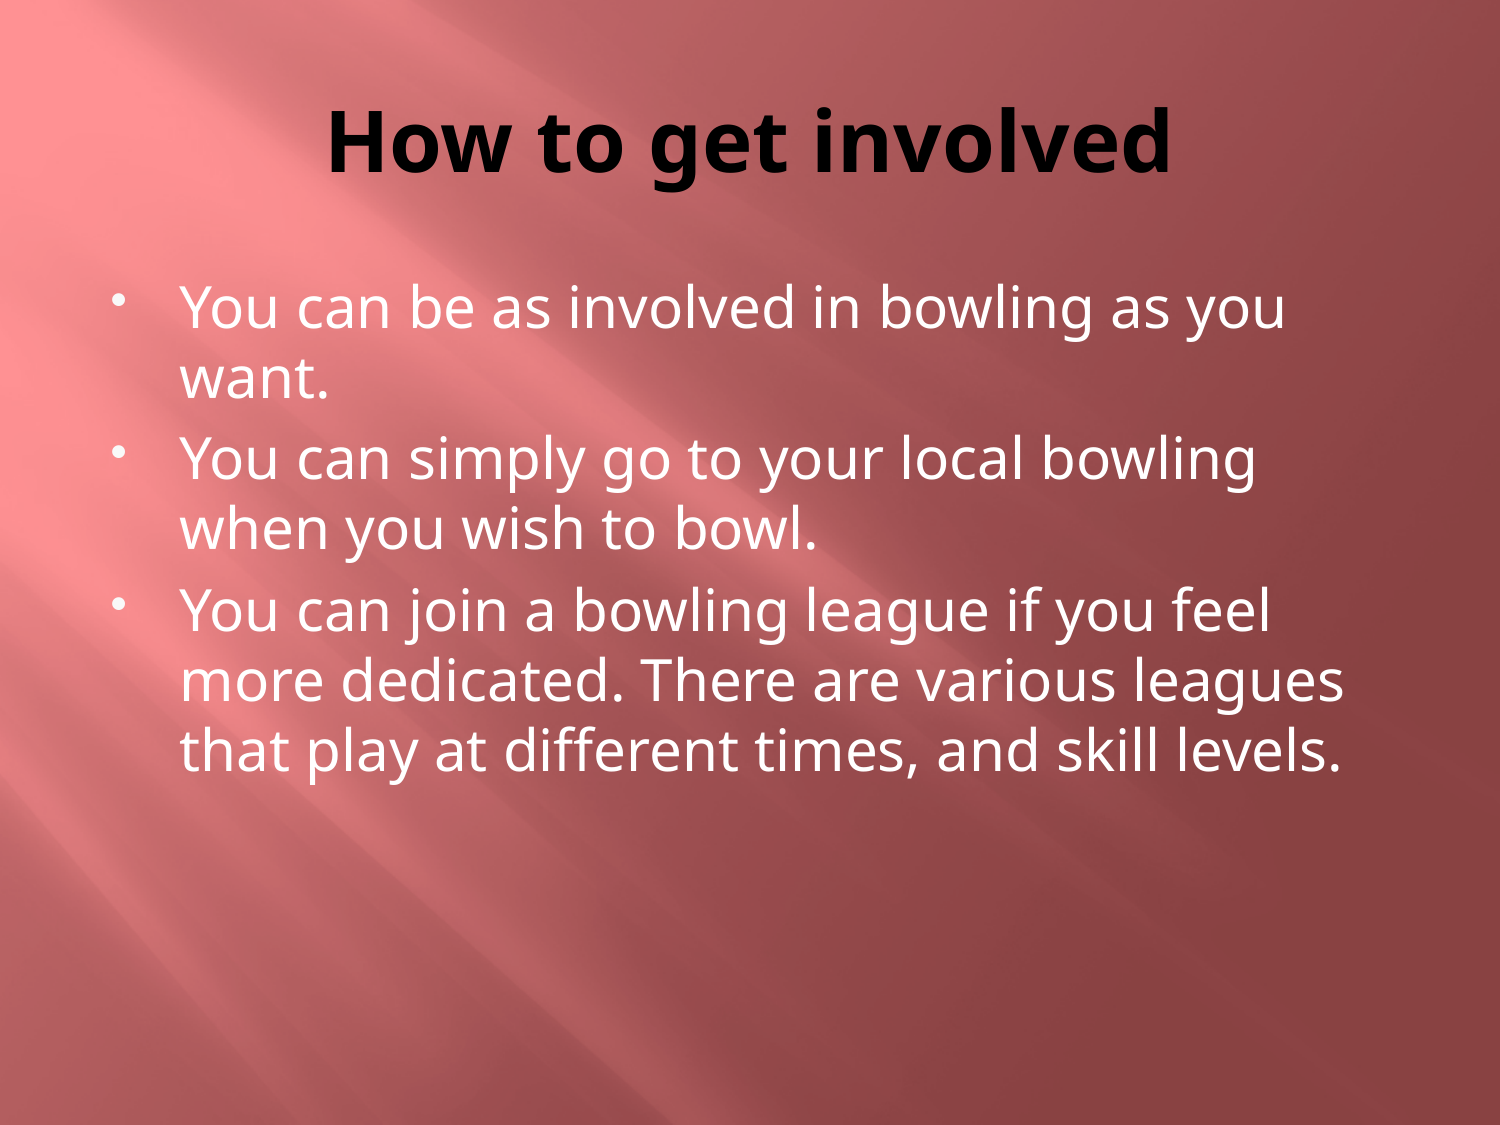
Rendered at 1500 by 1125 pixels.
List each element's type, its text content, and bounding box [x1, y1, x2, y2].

title How to get involved [75, 45, 1425, 233]
list You can be as involved in bowling as you want. You can simply go to your local bowling when you wish to bowl. You can join a bowling league if you feel more dedicated. There are various leagues that play at different times, and skill levels. [75, 262, 1425, 1035]
